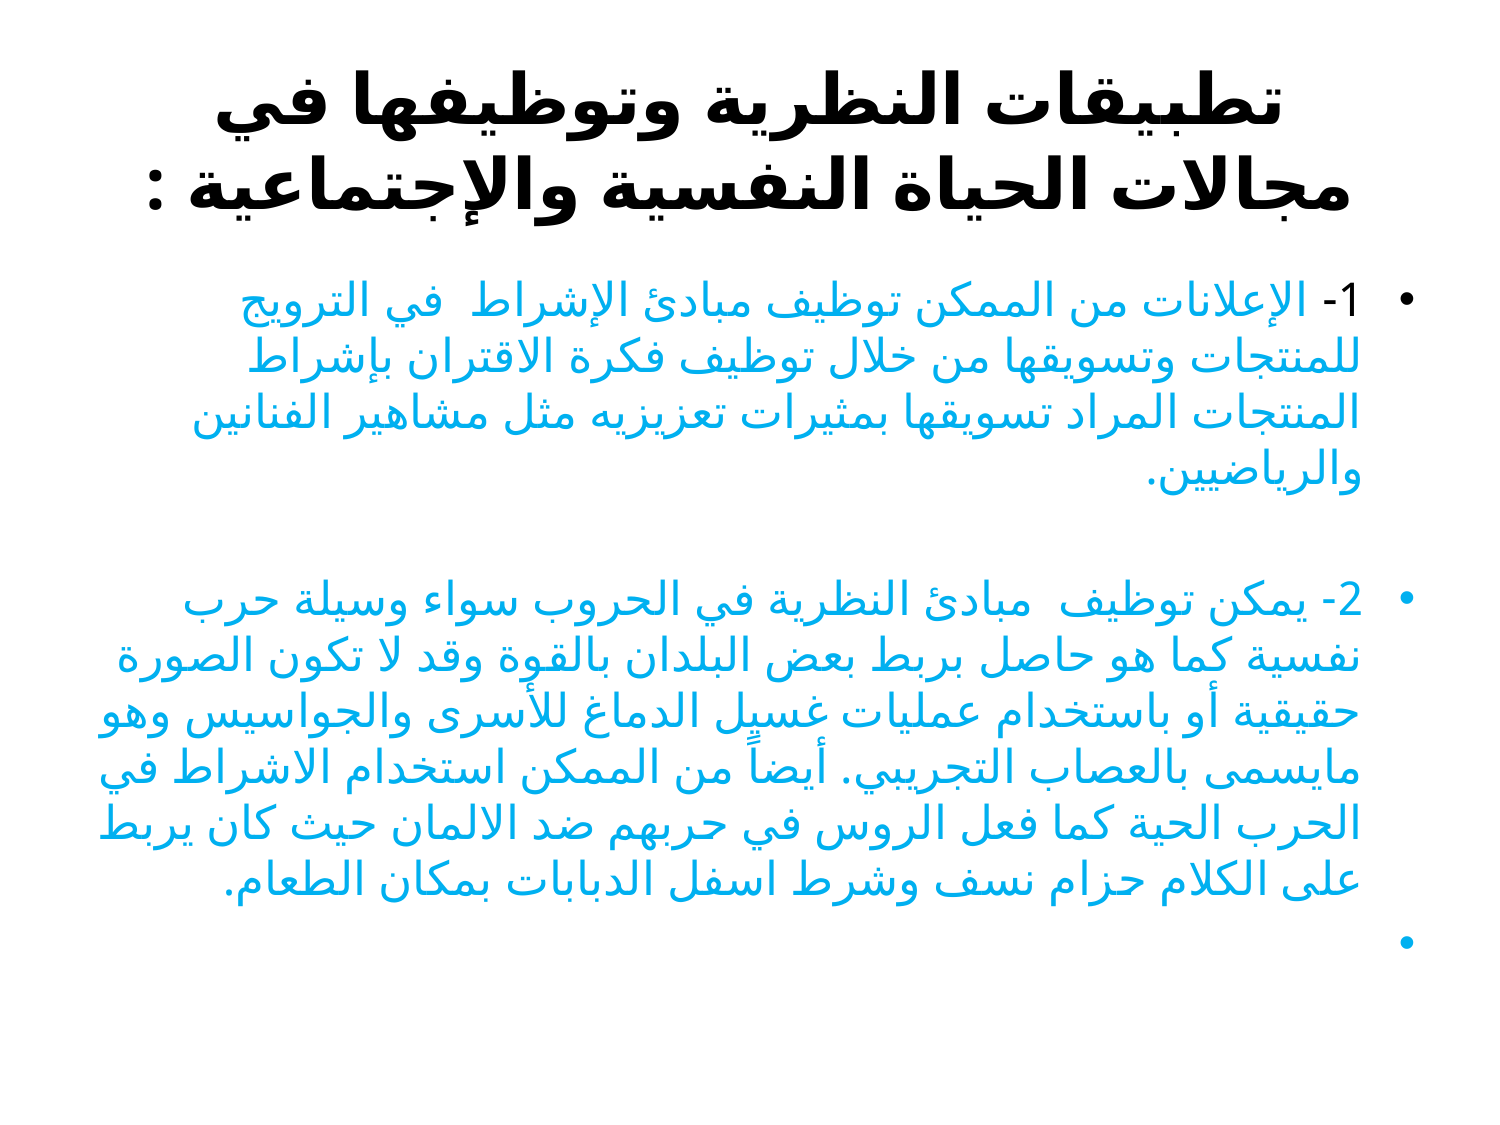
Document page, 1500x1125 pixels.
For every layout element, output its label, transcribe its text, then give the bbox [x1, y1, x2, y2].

list 1- الإعلانات من الممكن توظيف مبادئ الإشراط في الترويج للمنتجات وتسويقها من خلال توظيف فكرة الاقتران بإشراط المنتجات المراد تسويقها بمثيرات تعزيزيه مثل مشاهير الفنانين والرياضيين. 2- يمكن توظيف مبادئ النظرية في الحروب سواء وسيلة حرب نفسية كما هو حاصل بربط بعض البلدان بالقوة وقد لا تكون الصورة حقيقية أو باستخدام عمليات غسيل الدماغ للأسرى والجواسيس وهو مايسمى بالعصاب التجريبي. أيضاً من الممكن استخدام الاشراط في الحرب الحية كما فعل الروس في حربهم ضد الالمان حيث كان يربط على الكلام حزام نسف وشرط اسفل الدبابات بمكان الطعام. [75, 262, 1425, 1005]
title تطبيقات النظرية وتوظيفها في مجالات الحياة النفسية والإجتماعية : [75, 45, 1425, 233]
